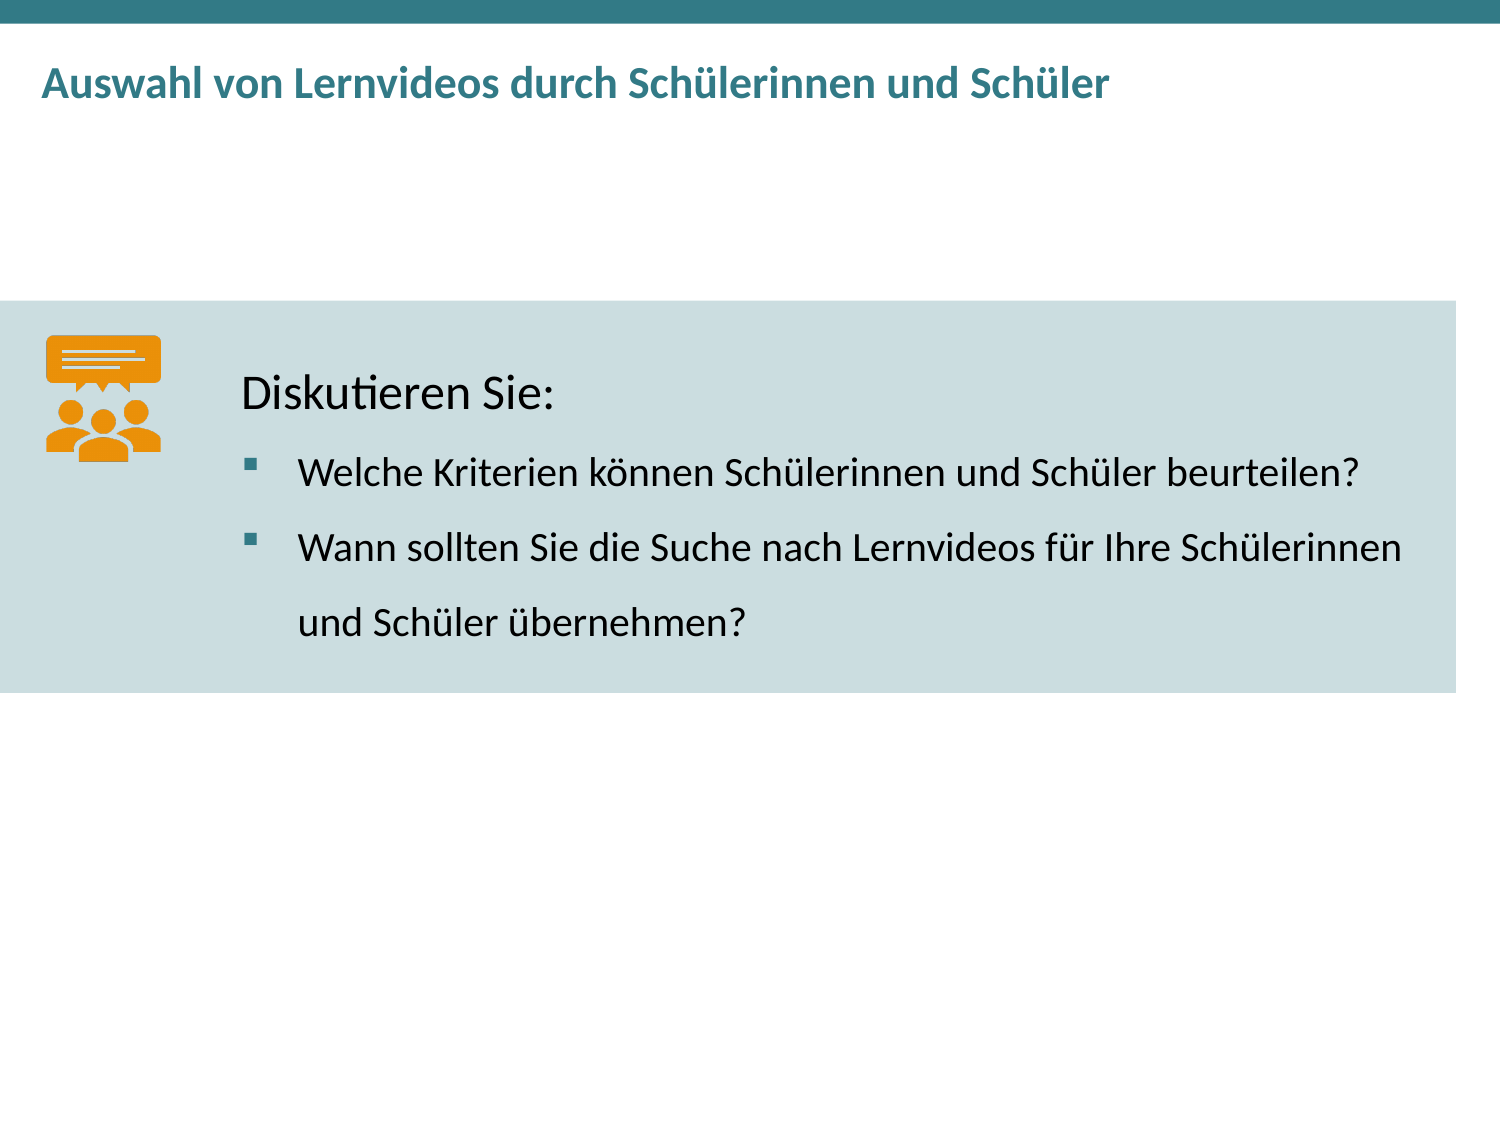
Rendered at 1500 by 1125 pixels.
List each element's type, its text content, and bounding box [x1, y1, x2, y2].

picture [27, 322, 178, 474]
text_box Diskutieren Sie: Welche Kriterien können Schülerinnen und Schüler beurteilen? Wann sollten Sie die Suche nach Lernvideos für Ihre Schülerinnen und Schüler übernehmen? [226, 322, 1456, 652]
text_box [0, 300, 1456, 693]
title Auswahl von Lernvideos durch Schülerinnen und Schüler [41, 53, 1459, 119]
